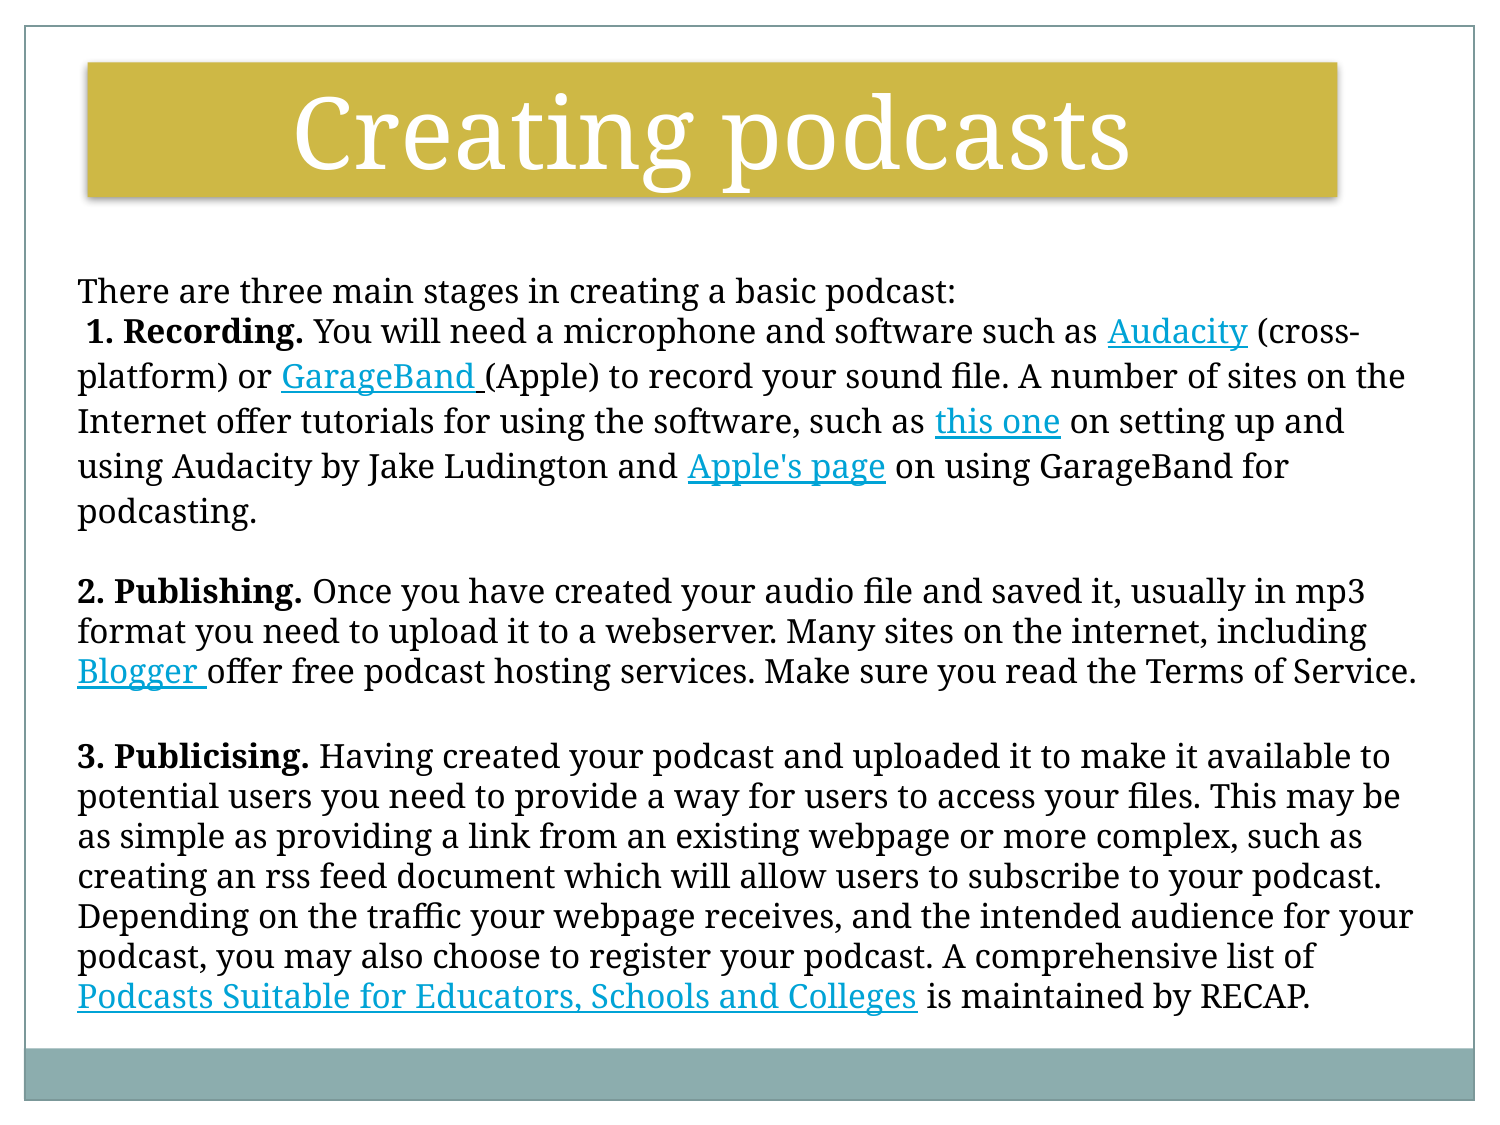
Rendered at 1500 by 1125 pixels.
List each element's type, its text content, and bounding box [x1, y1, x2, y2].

text_box There are three main stages in creating a basic podcast: 1. Recording. You will need a microphone and software such as Audacity (cross-platform) or GarageBand (Apple) to record your sound file. A number of sites on the Internet offer tutorials for using the software, such as this one on setting up and using Audacity by Jake Ludington and Apple's page on using GarageBand for podcasting. 2. Publishing. Once you have created your audio file and saved it, usually in mp3 format you need to upload it to a webserver. Many sites on the internet, including Blogger offer free podcast hosting services. Make sure you read the Terms of Service. 3. Publicising. Having created your podcast and uploaded it to make it available to potential users you need to provide a way for users to access your files. This may be as simple as providing a link from an existing webpage or more complex, such as creating an rss feed document which will allow users to subscribe to your podcast. Depending on the traffic your webpage receives, and the intended audience for your podcast, you may also choose to register your podcast. A comprehensive list of Podcasts Suitable for Educators, Schools and Colleges is maintained by RECAP. [62, 262, 1450, 1068]
text_box Creating podcasts [87, 62, 1338, 198]
